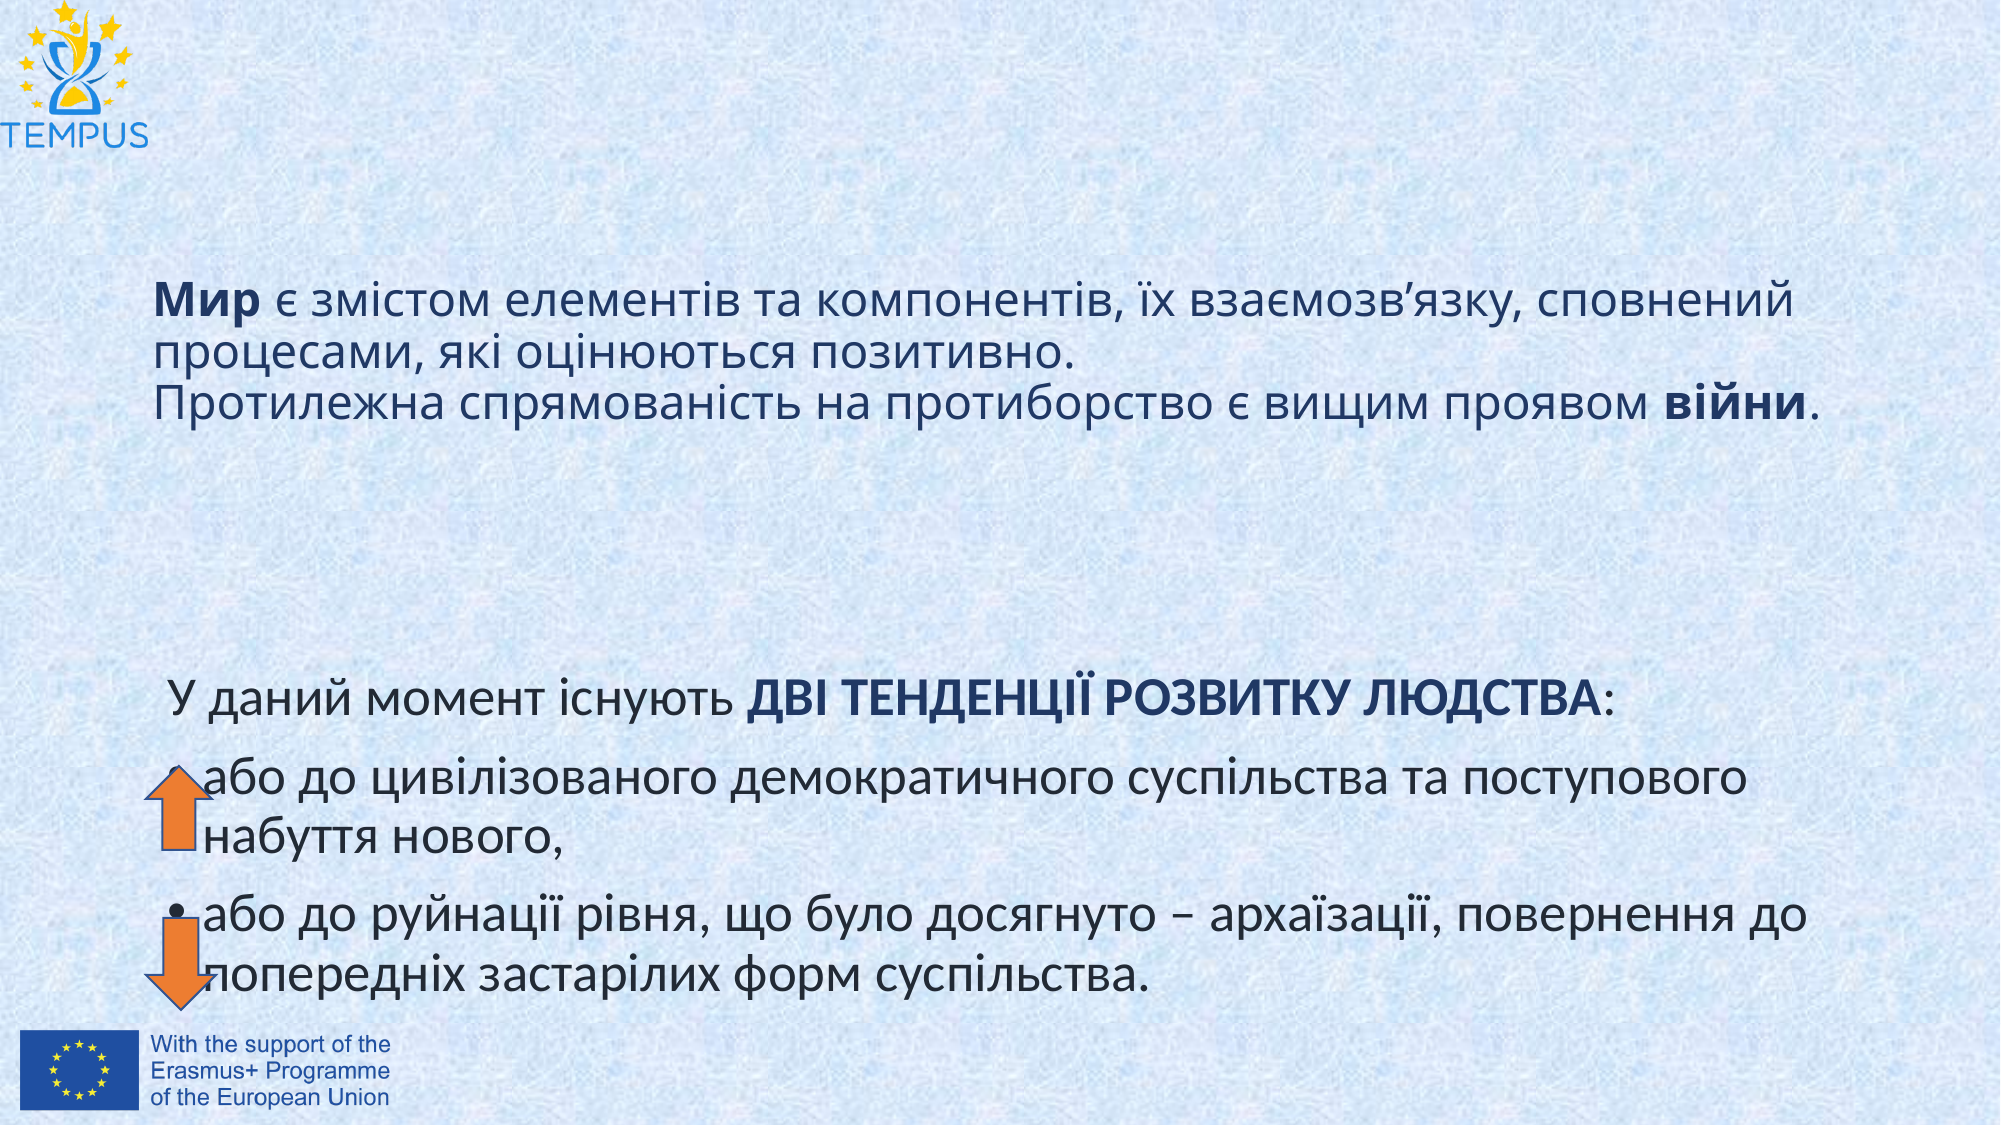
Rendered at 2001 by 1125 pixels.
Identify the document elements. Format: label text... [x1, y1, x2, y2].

list У даний момент існують ДВІ ТЕНДЕНЦІЇ РОЗВИТКУ ЛЮДСТВА: або до цивілізованого демократичного суспільства та поступового набуття нового, або до руйнації рівня, що було досягнуто – архаїзації, повернення до попередніх застарілих форм суспільства. [152, 576, 1863, 1014]
picture [0, 0, 2001, 1125]
text_box [143, 916, 219, 1012]
text_box [143, 764, 215, 851]
title Мир є змістом елементів та компонентів, їх взаємозв’язку, сповнений процесами, які оцінюються позитивно. Протилежна спрямованість на протиборство є вищим проявом війни. [137, 243, 1863, 462]
